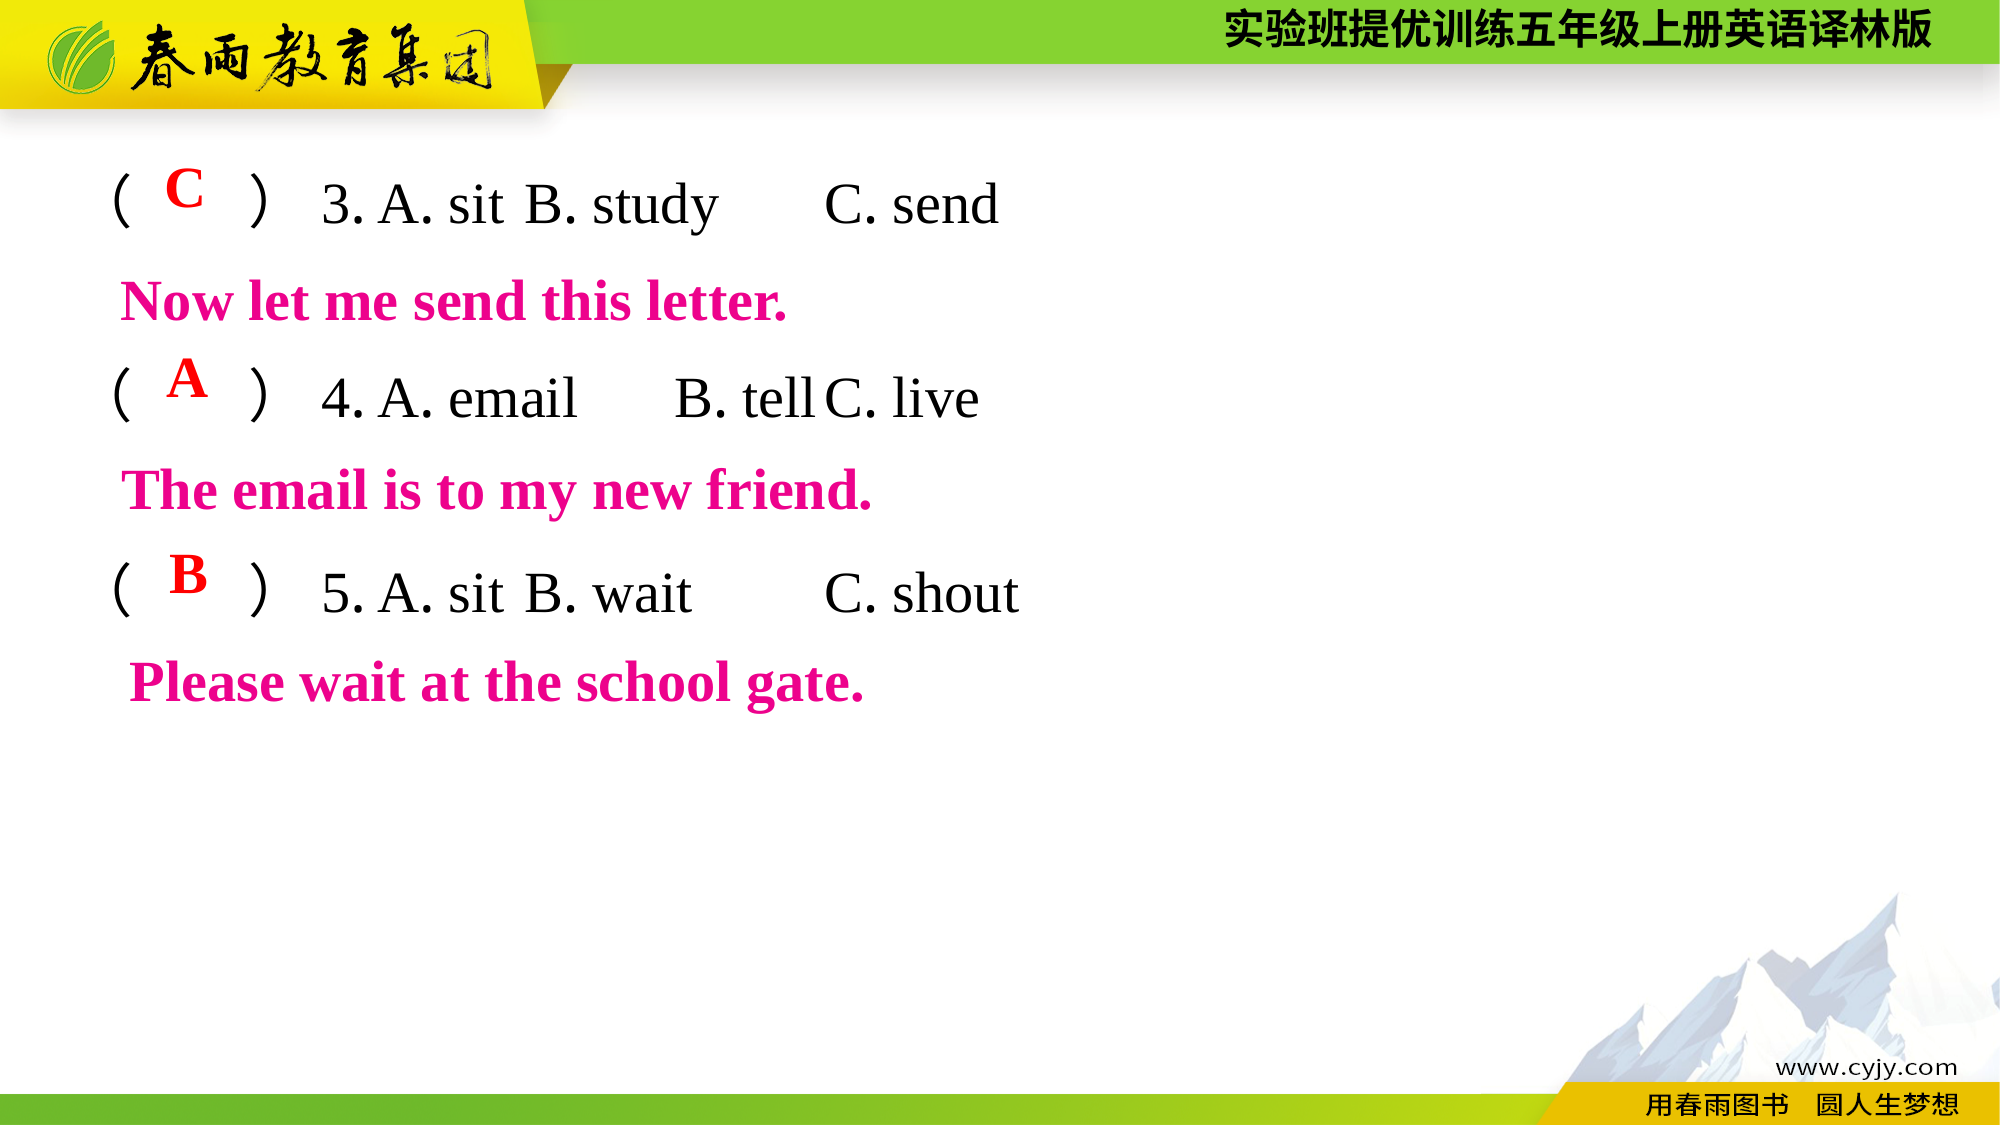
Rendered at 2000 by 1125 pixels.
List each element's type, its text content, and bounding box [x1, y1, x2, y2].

text_box A [151, 331, 224, 417]
text_box C [149, 141, 222, 227]
text_box The email is to my new friend. [106, 408, 889, 529]
list （ ）3. A. sit B. study C. send （ ）4. A. email B. tell C. live （ ）5. A. sit B. wait C. shout [59, 122, 1944, 638]
text_box Now let me send this letter. [106, 219, 804, 340]
text_box B [154, 528, 224, 613]
picture [0, 0, 2000, 1125]
text_box Please wait at the school gate. [115, 600, 881, 721]
